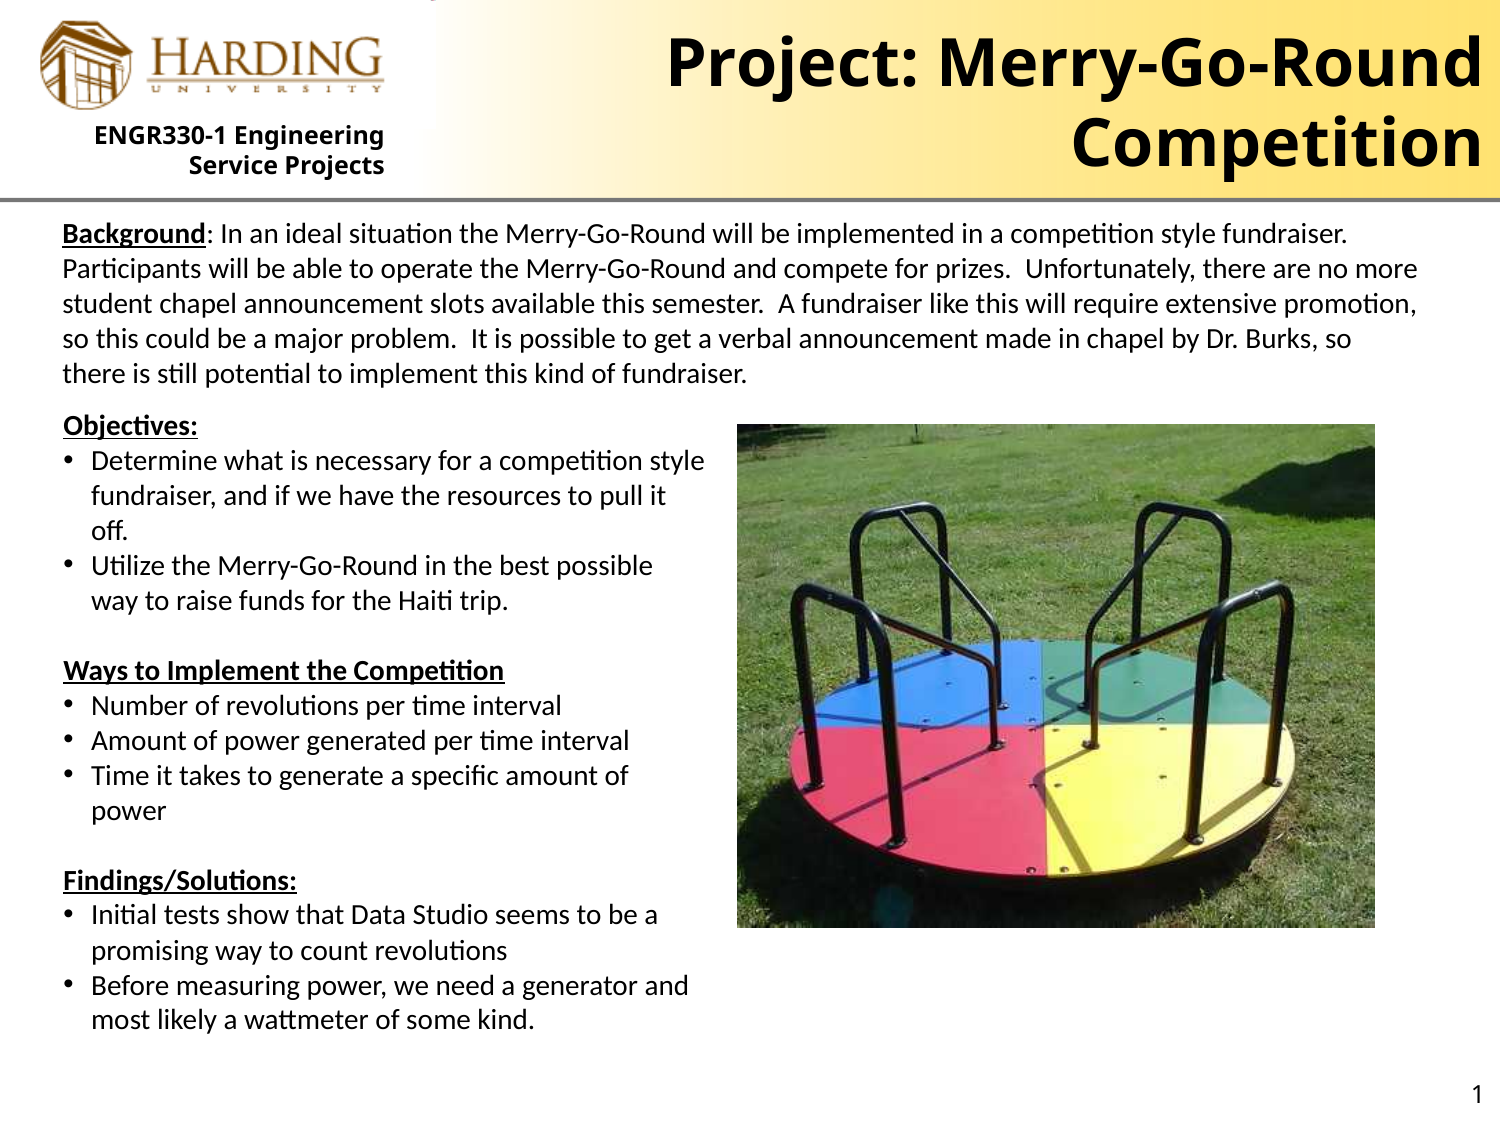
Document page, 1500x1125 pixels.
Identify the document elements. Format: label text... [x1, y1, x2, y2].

slide_number 1 [1149, 1065, 1500, 1125]
text_box Background: In an ideal situation the Merry-Go-Round will be implemented in a competition style fundraiser. Participants will be able to operate the Merry-Go-Round and compete for prizes. Unfortunately, there are no more student chapel announcement slots available this semester. A fundraiser like this will require extensive promotion, so this could be a major problem. It is possible to get a verbal announcement made in chapel by Dr. Burks, so there is still potential to implement this kind of fundraiser. [48, 207, 1435, 431]
picture [737, 424, 1376, 928]
title Project: Merry-Go-Round Competition [474, 12, 1500, 188]
picture [0, 0, 436, 129]
text_box Objectives: Determine what is necessary for a competition style fundraiser, and if we have the resources to pull it off. Utilize the Merry-Go-Round in the best possible way to raise funds for the Haiti trip. Ways to Implement the Competition Number of revolutions per time interval Amount of power generated per time interval Time it takes to generate a specific amount of power Findings/Solutions: Initial tests show that Data Studio seems to be a promising way to count revolutions Before measuring power, we need a generator and most likely a wattmeter of some kind. [50, 399, 721, 1125]
